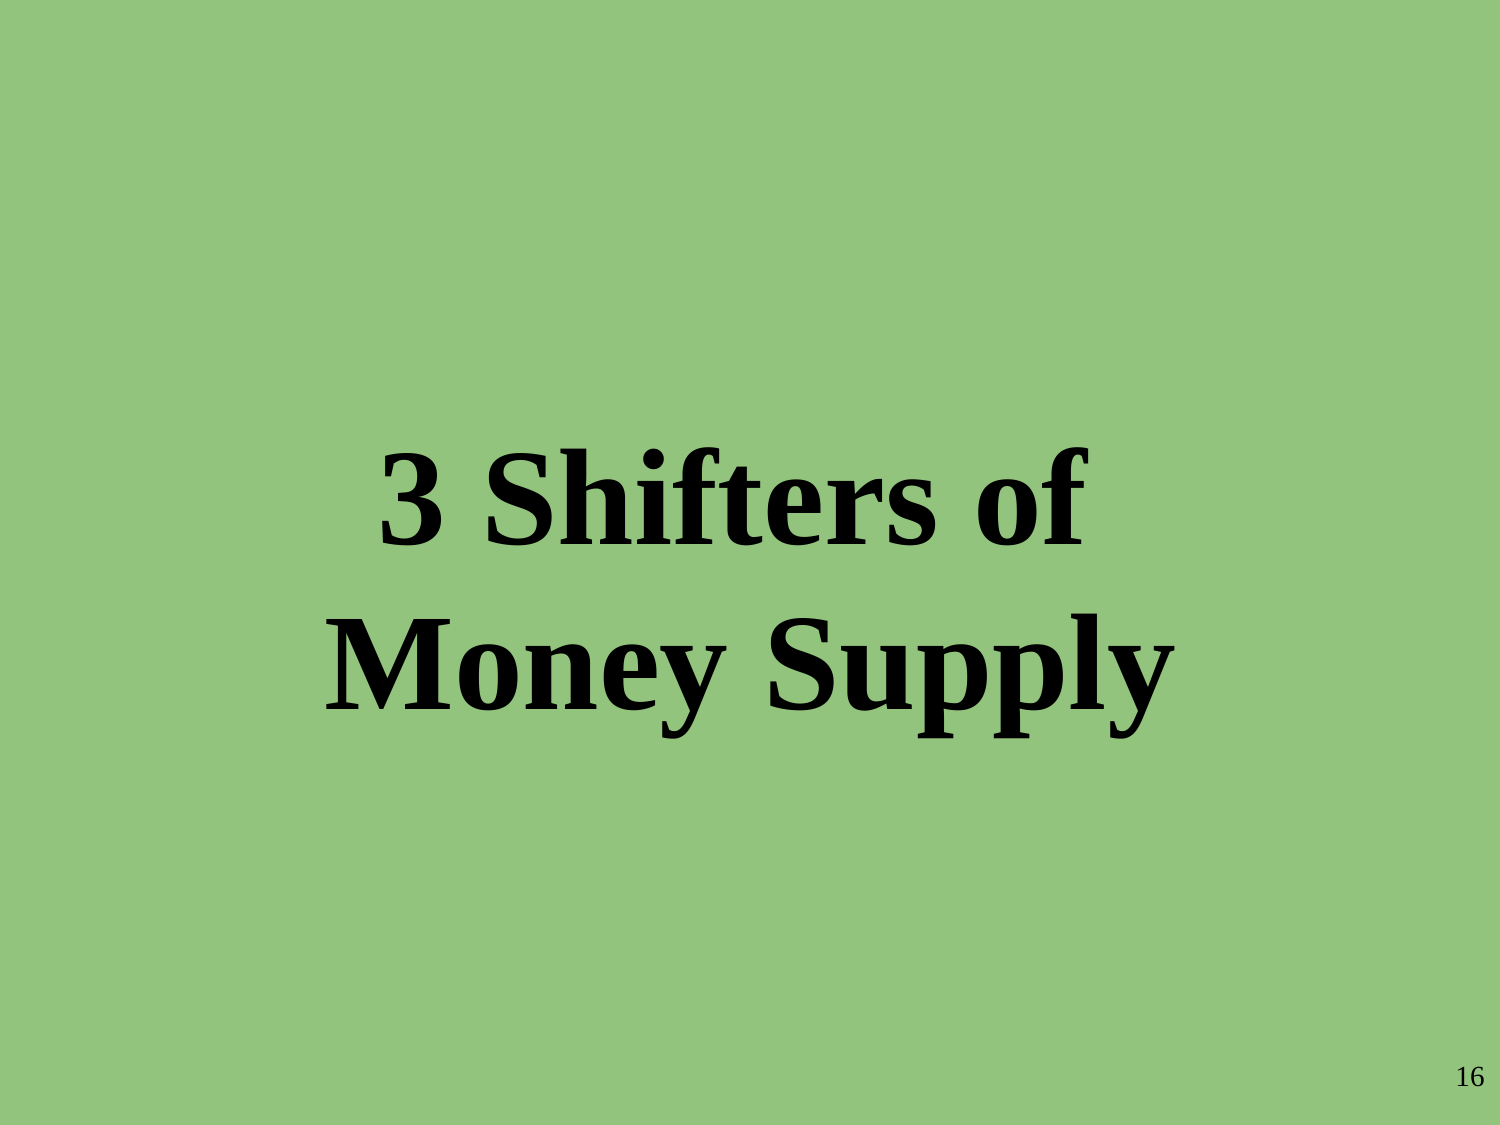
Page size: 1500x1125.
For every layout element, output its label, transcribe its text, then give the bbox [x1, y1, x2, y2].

text_box 3 Shifters of Money Supply [0, 399, 1500, 748]
text_box ‹#› [1187, 1049, 1500, 1125]
